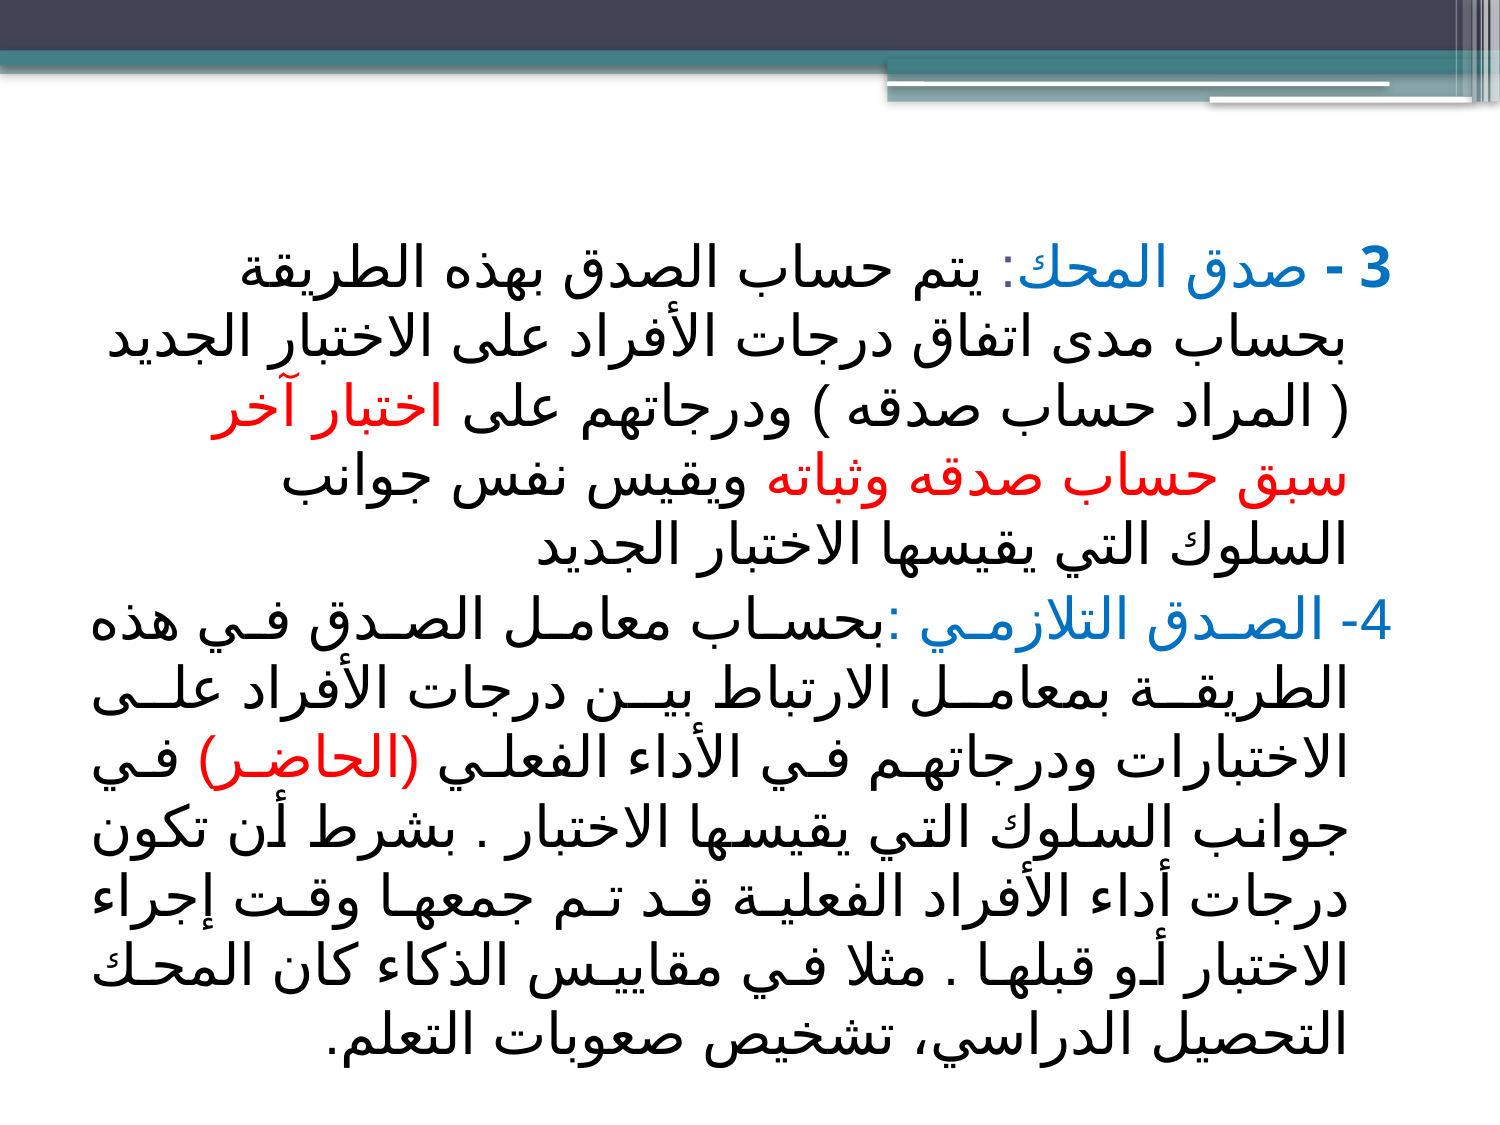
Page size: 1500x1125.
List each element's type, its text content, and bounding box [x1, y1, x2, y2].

list 3 - صدق المحك: يتم حساب الصدق بهذه الطريقة بحساب مدى اتفاق درجات الأفراد على الاختبار الجديد ( المراد حساب صدقه ) ودرجاتهم على اختبار آخر سبق حساب صدقه وثباته ويقيس نفس جوانب السلوك التي يقيسها الاختبار الجديد 4- الصدق التلازمي :بحساب معامل الصدق في هذه الطريقة بمعامل الارتباط بين درجات الأفراد على الاختبارات ودرجاتهم في الأداء الفعلي (الحاضر) في جوانب السلوك التي يقيسها الاختبار . بشرط أن تكون درجات أداء الأفراد الفعلية قد تم جمعها وقت إجراء الاختبار أو قبلها . مثلا في مقاييس الذكاء كان المحك التحصيل الدراسي، تشخيص صعوبات التعلم. [75, 222, 1425, 1079]
